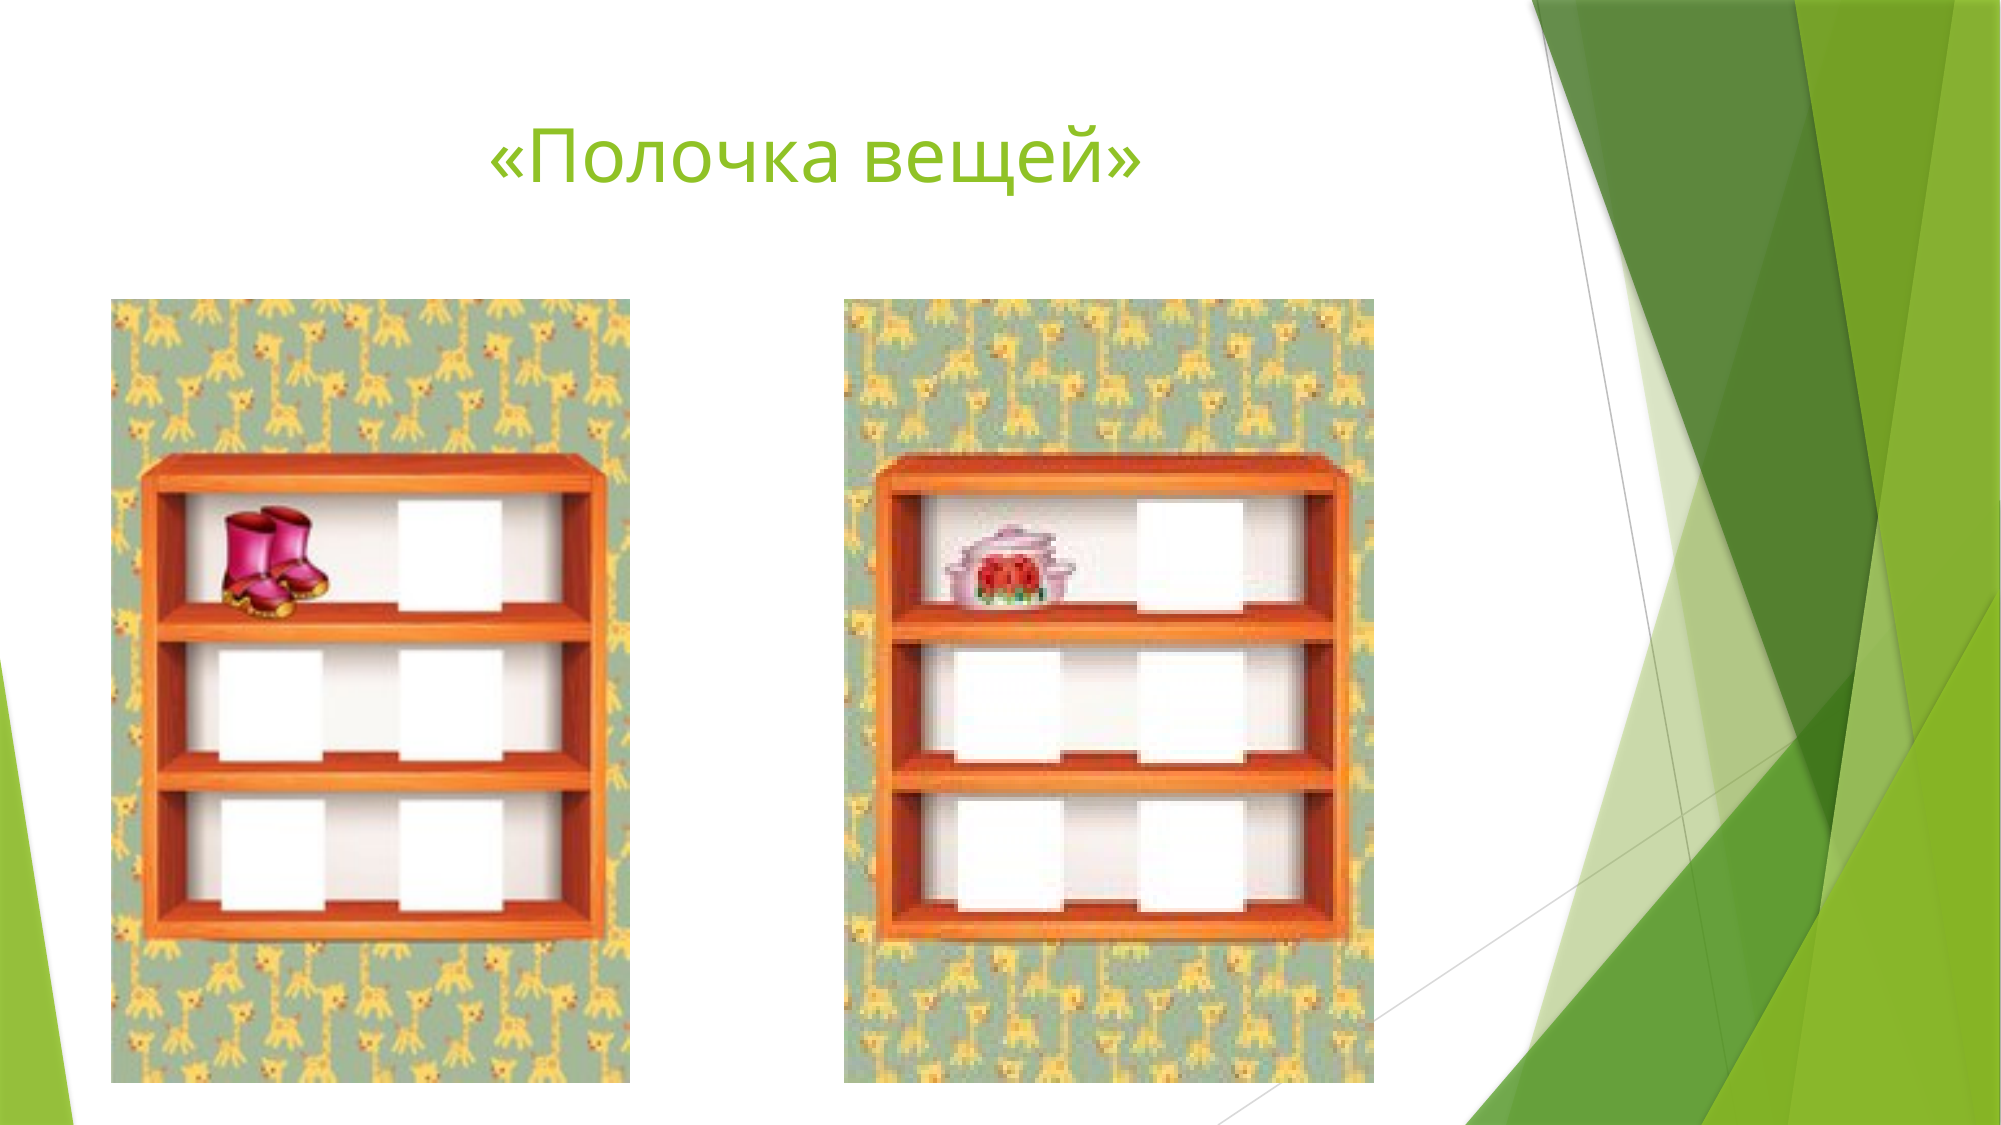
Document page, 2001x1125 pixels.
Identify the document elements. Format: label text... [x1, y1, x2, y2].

title «Полочка вещей» [111, 99, 1522, 317]
picture [843, 298, 1375, 1083]
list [110, 298, 631, 1083]
